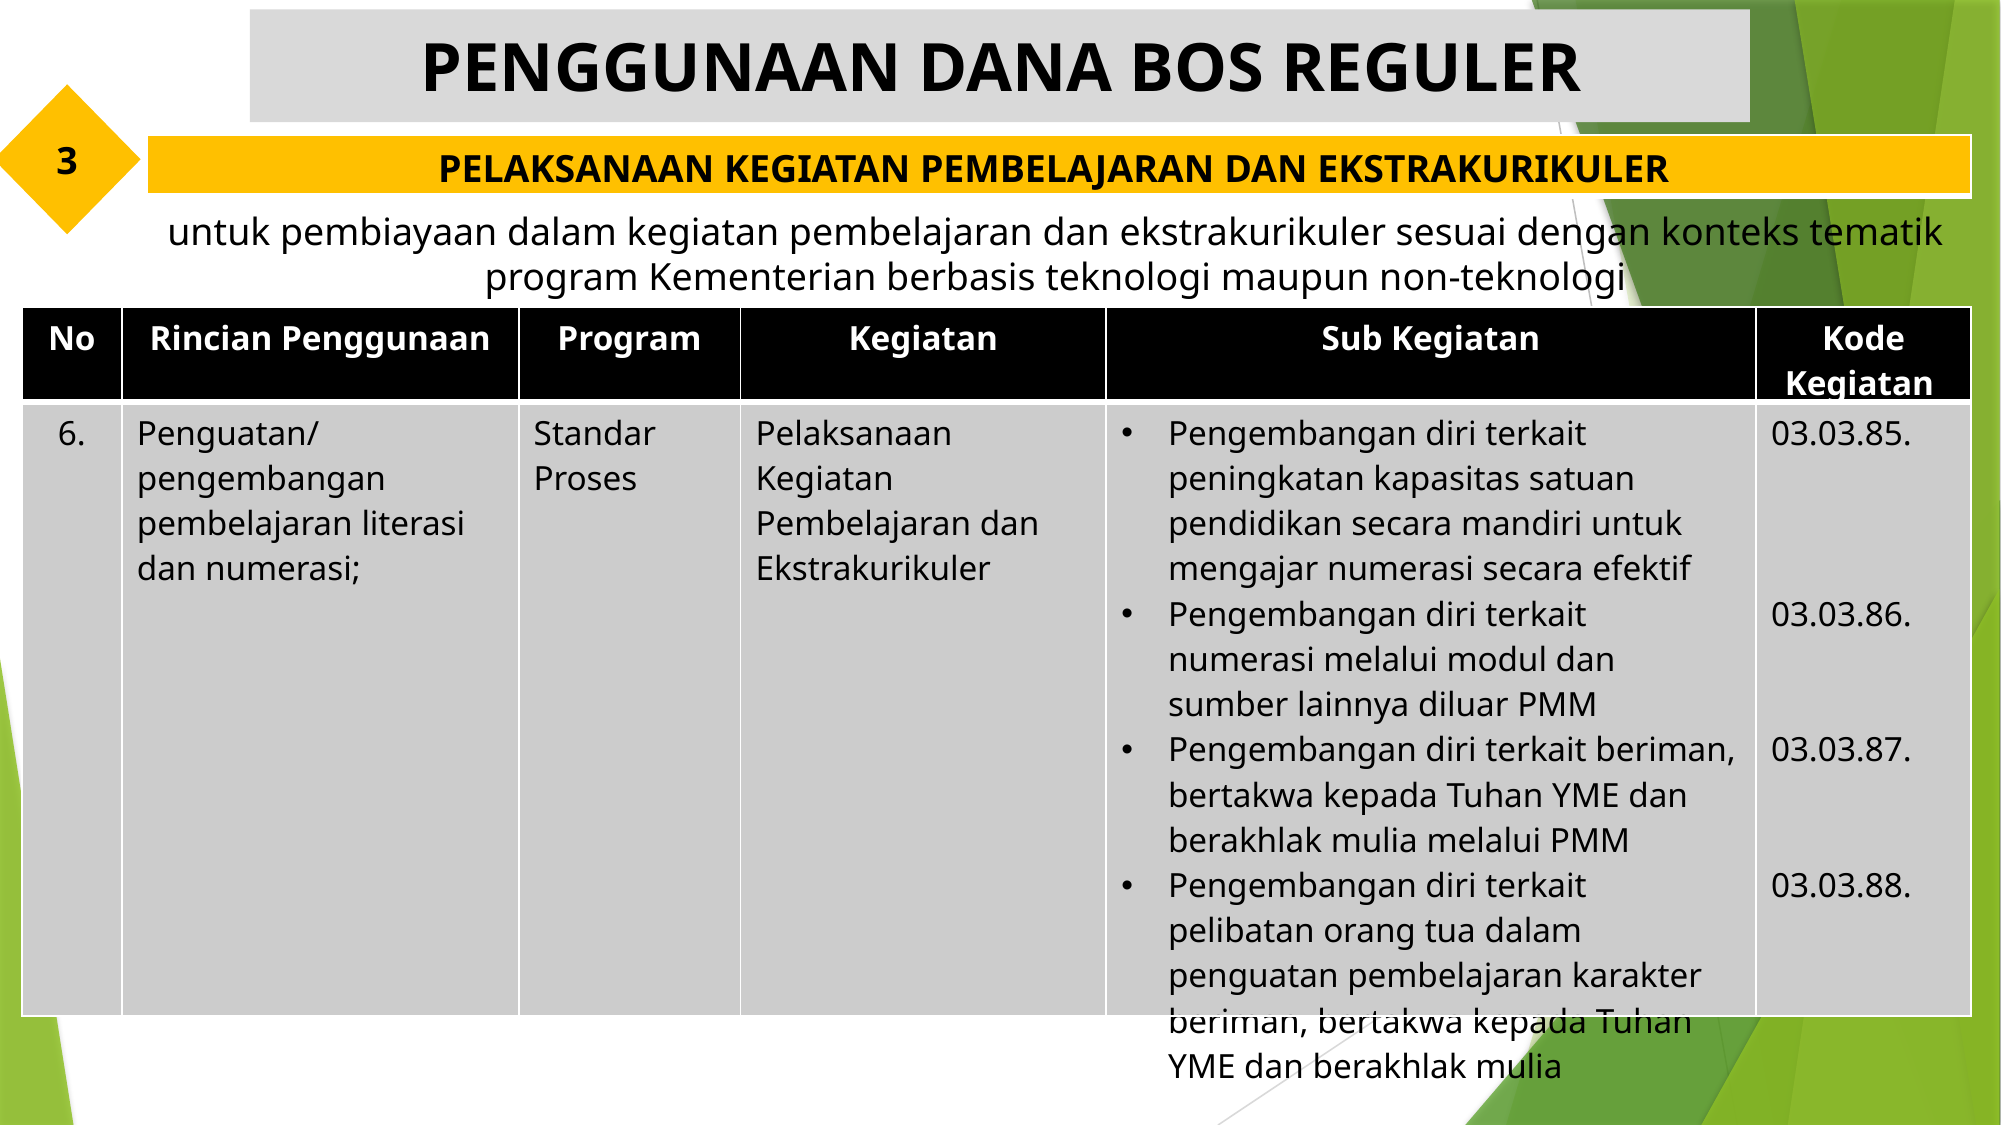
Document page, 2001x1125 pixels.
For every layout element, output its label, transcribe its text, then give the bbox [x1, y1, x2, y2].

table_header Rincian Penggunaan [123, 308, 518, 399]
table_cell Pelaksanaan Kegiatan Pembelajaran dan Ekstrakurikuler [741, 405, 1105, 1015]
table_cell 6. [23, 405, 121, 1015]
table_header Program [520, 308, 740, 399]
table_cell Penguatan/pengembangan pembelajaran literasi dan numerasi; [123, 405, 518, 1015]
table_cell 03.03.85. 03.03.86. 03.03.87. 03.03.88. [1757, 405, 1970, 1015]
text_box [248, 8, 1751, 124]
table_cell Standar Proses [520, 405, 740, 1015]
table_header Kegiatan [741, 308, 1105, 399]
table_cell Pengembangan diri terkait peningkatan kapasitas satuan pendidikan secara mandiri untuk mengajar numerasi secara efektif Pengembangan diri terkait numerasi melalui modul dan sumber lainnya diluar PMM Pengembangan diri terkait beriman, bertakwa kepada Tuhan YME dan berakhlak mulia melalui PMM Pengembangan diri terkait pelibatan orang tua dalam penguatan pembelajaran karakter beriman, bertakwa kepada Tuhan YME dan berakhlak mulia [1107, 405, 1755, 1015]
table_header Kode Kegiatan [1757, 308, 1970, 399]
text_box 3 [0, 82, 142, 236]
table_header No [23, 308, 121, 399]
table_header Sub Kegiatan [1107, 308, 1755, 399]
text_box PENGGUNAAN DANA BOS REGULER [252, 17, 1750, 113]
table_header PELAKSANAAN KEGIATAN PEMBELAJARAN DAN EKSTRAKURIKULER [148, 136, 1970, 193]
text_box untuk pembiayaan dalam kegiatan pembelajaran dan ekstrakurikuler sesuai dengan konteks tematik program Kementerian berbasis teknologi maupun non-teknologi [140, 200, 1972, 306]
